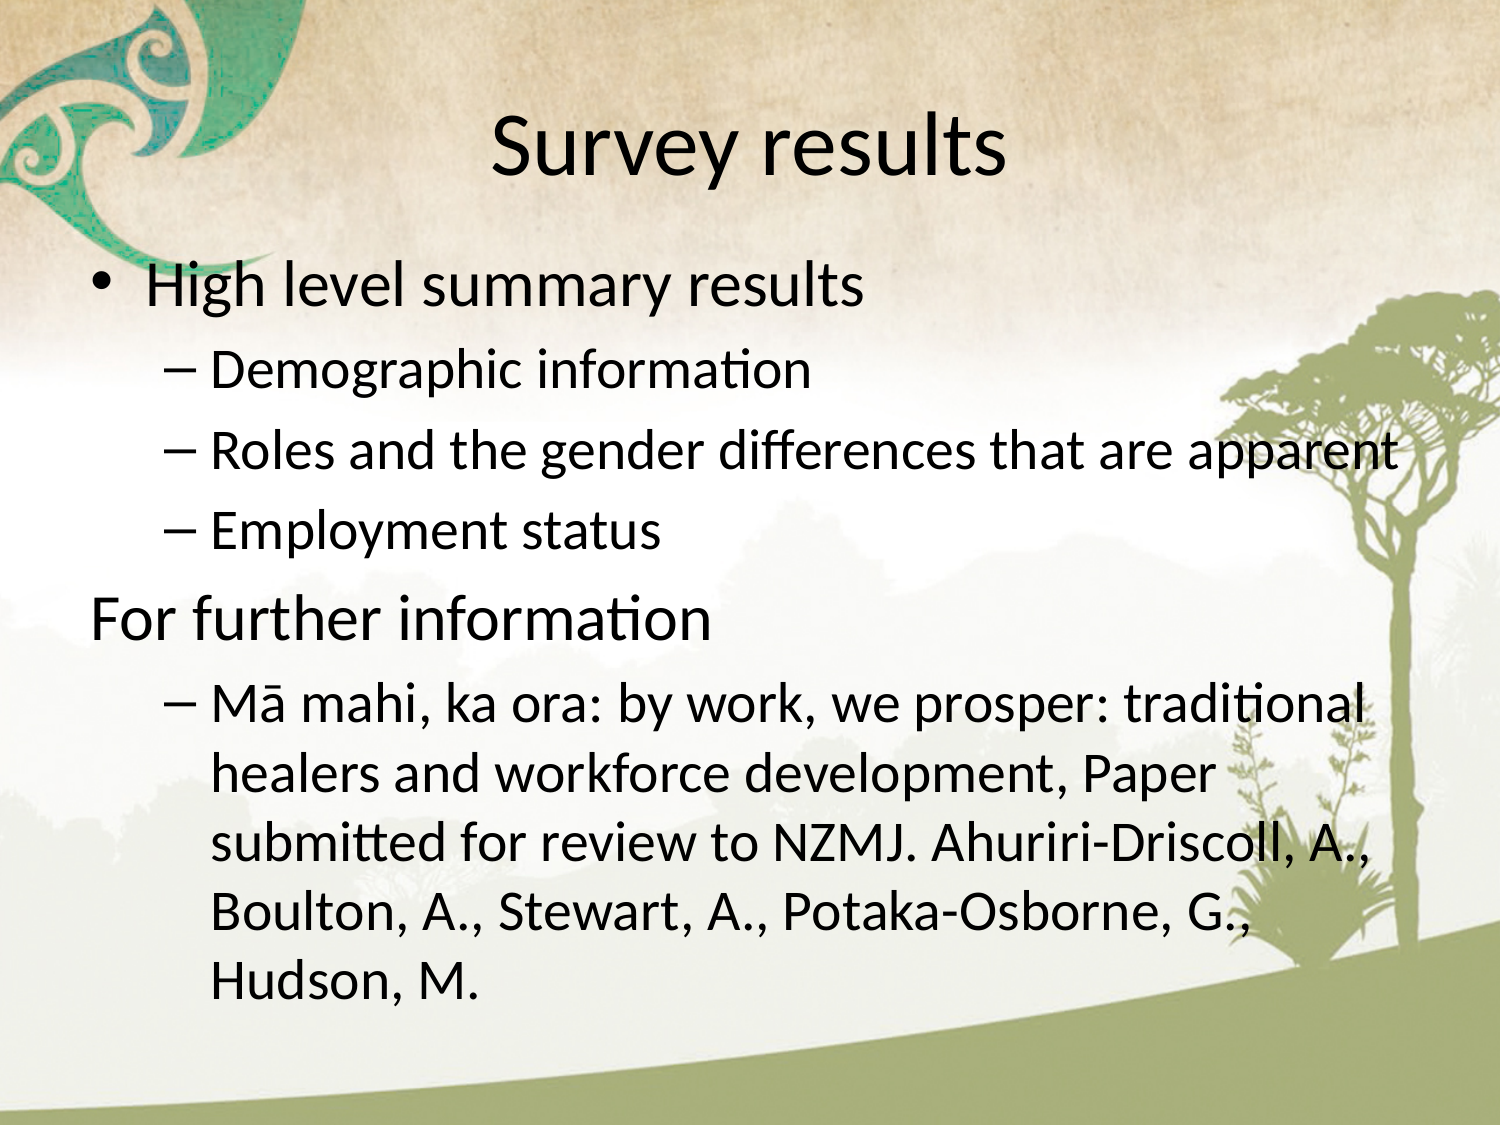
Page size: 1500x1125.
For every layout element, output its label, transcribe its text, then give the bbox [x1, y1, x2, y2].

list High level summary results Demographic information Roles and the gender differences that are apparent Employment status For further information Mā mahi, ka ora: by work, we prosper: traditional healers and workforce development, Paper submitted for review to NZMJ. Ahuriri-Driscoll, A., Boulton, A., Stewart, A., Potaka-Osborne, G., Hudson, M. [75, 232, 1425, 1087]
picture [0, 0, 1500, 1125]
title Survey results [75, 45, 1425, 232]
